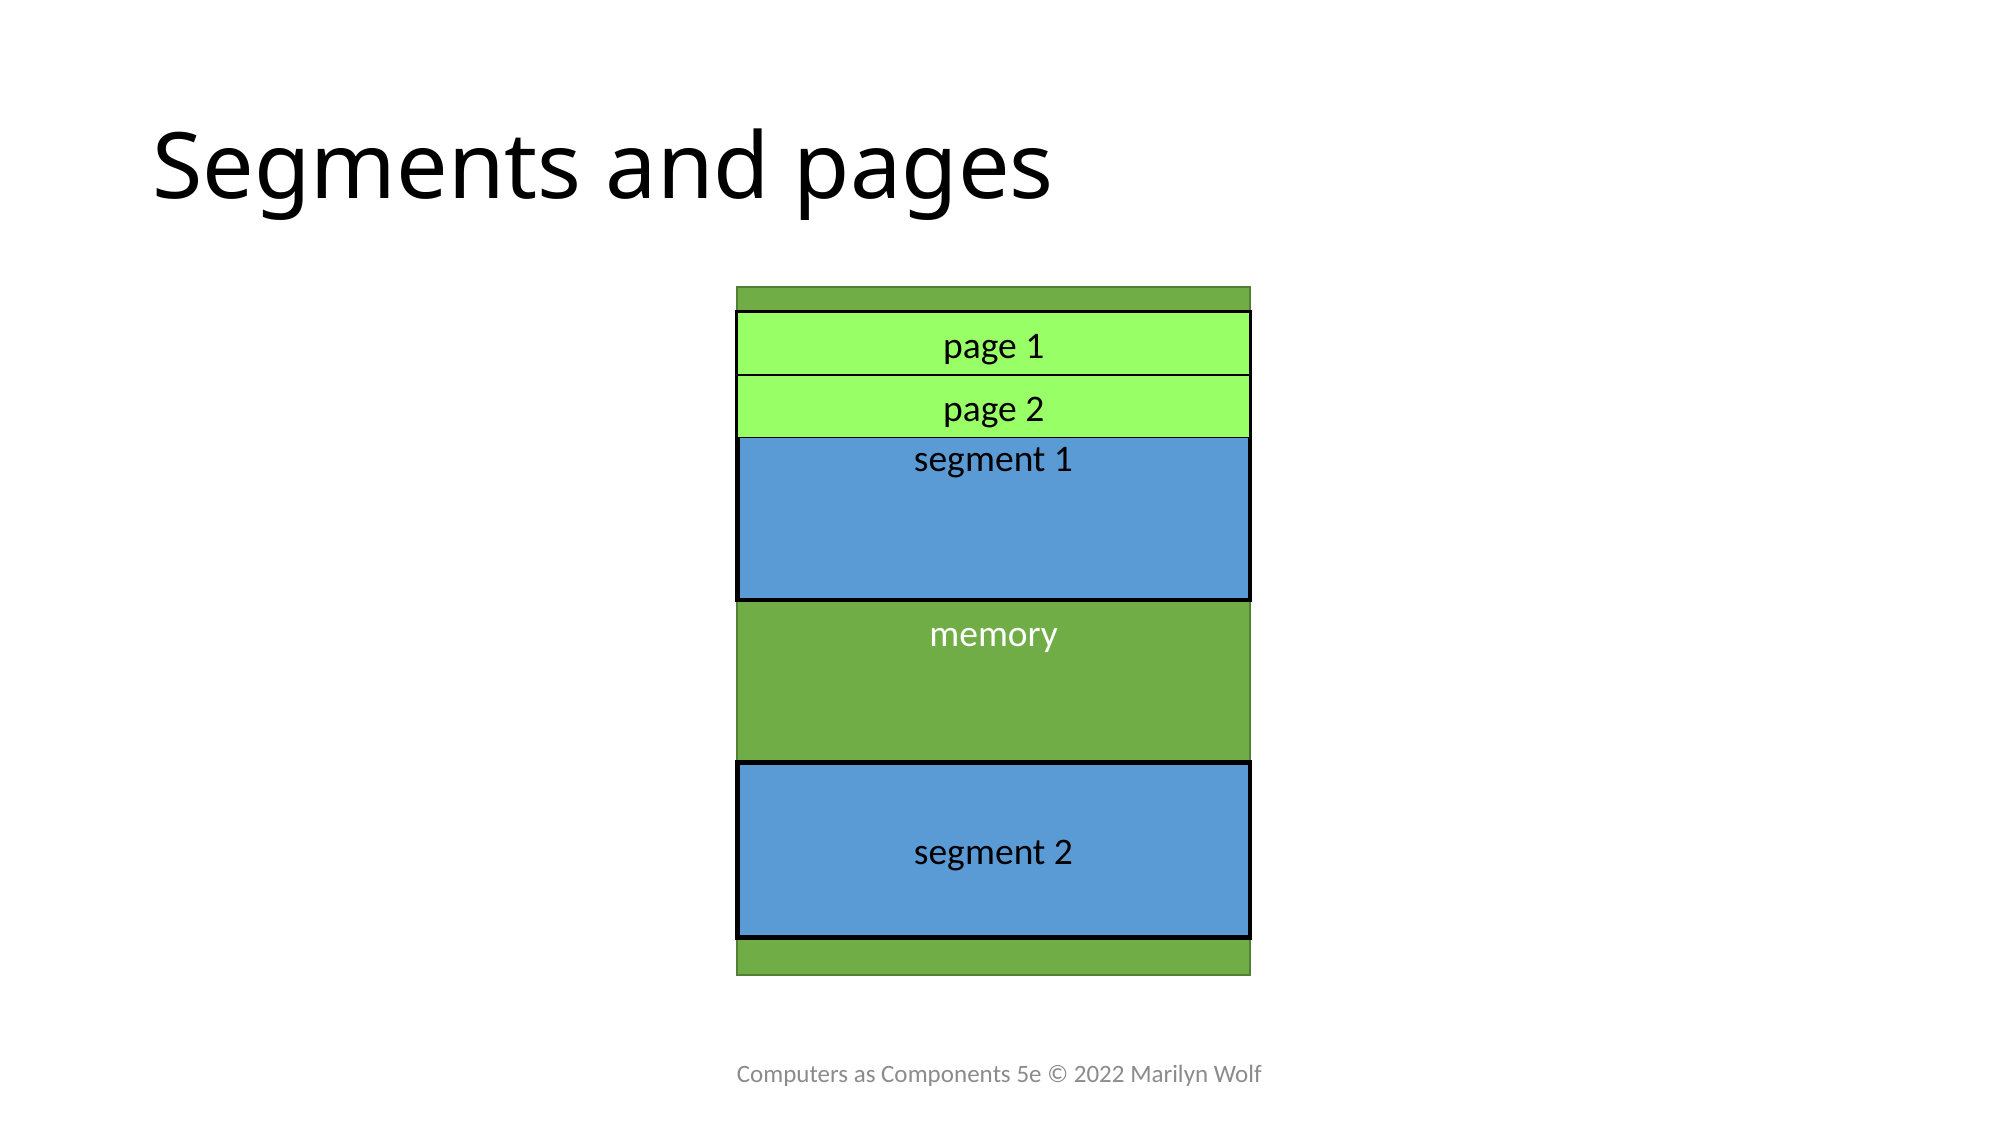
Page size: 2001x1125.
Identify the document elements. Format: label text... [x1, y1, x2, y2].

text_box memory [736, 286, 1251, 976]
text_box segment 2 [737, 762, 1250, 938]
text_box segment 1 [737, 438, 1250, 600]
text_box page 1 [737, 312, 1250, 374]
title Segments and pages [137, 59, 1863, 278]
text_box page 2 [737, 374, 1250, 438]
footer Computers as Components 5e © 2022 Marilyn Wolf [662, 1042, 1338, 1103]
